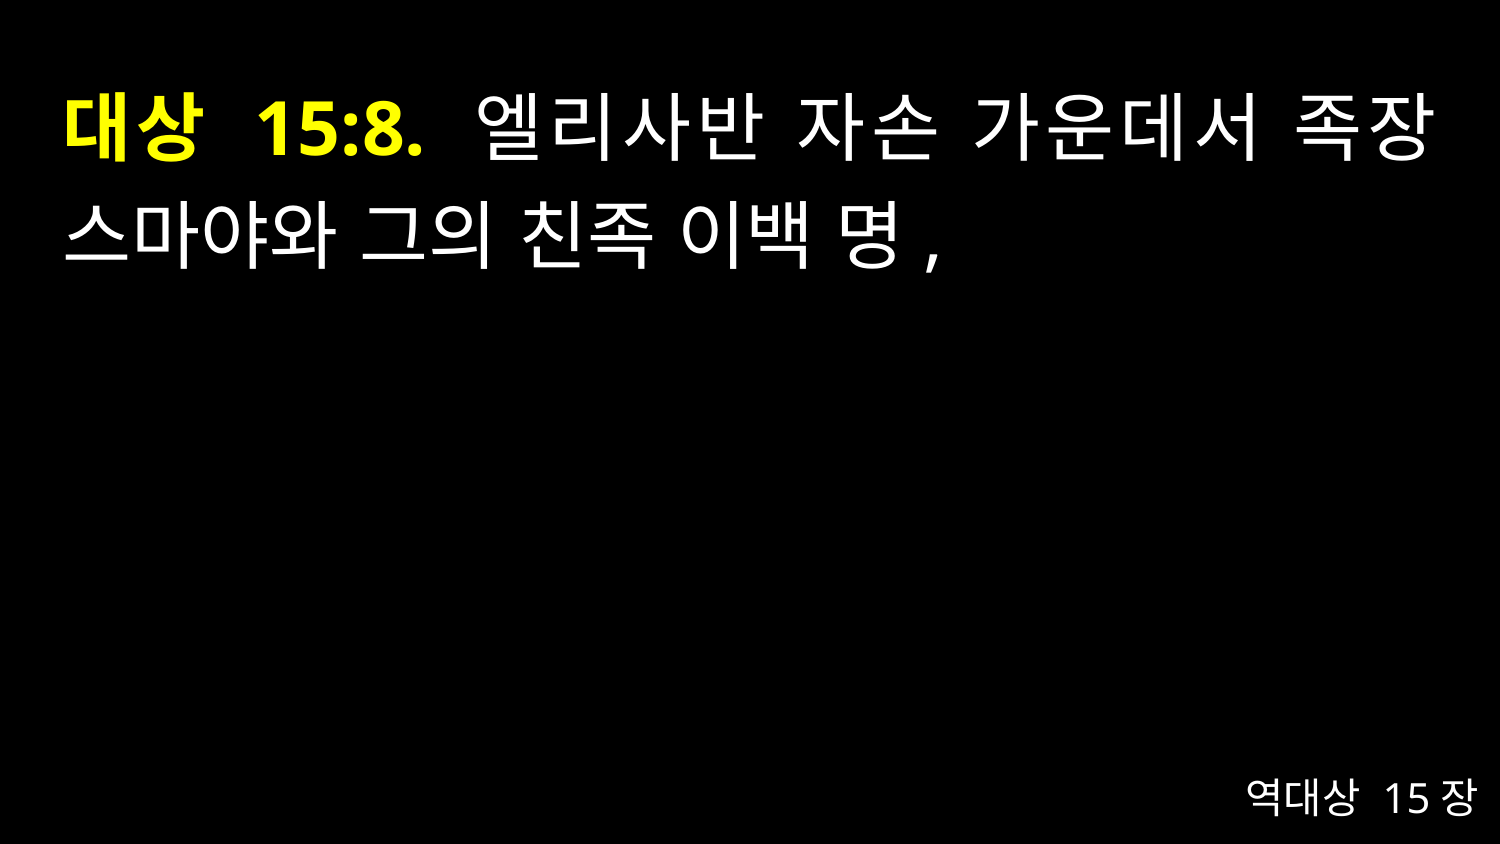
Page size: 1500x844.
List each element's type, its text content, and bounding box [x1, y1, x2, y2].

subtitle 역대상 15장 [916, 770, 1500, 844]
title 대상 15:8. 엘리사반 자손 가운데서 족장 스마야와 그의 친족 이백 명, [0, 0, 1500, 844]
